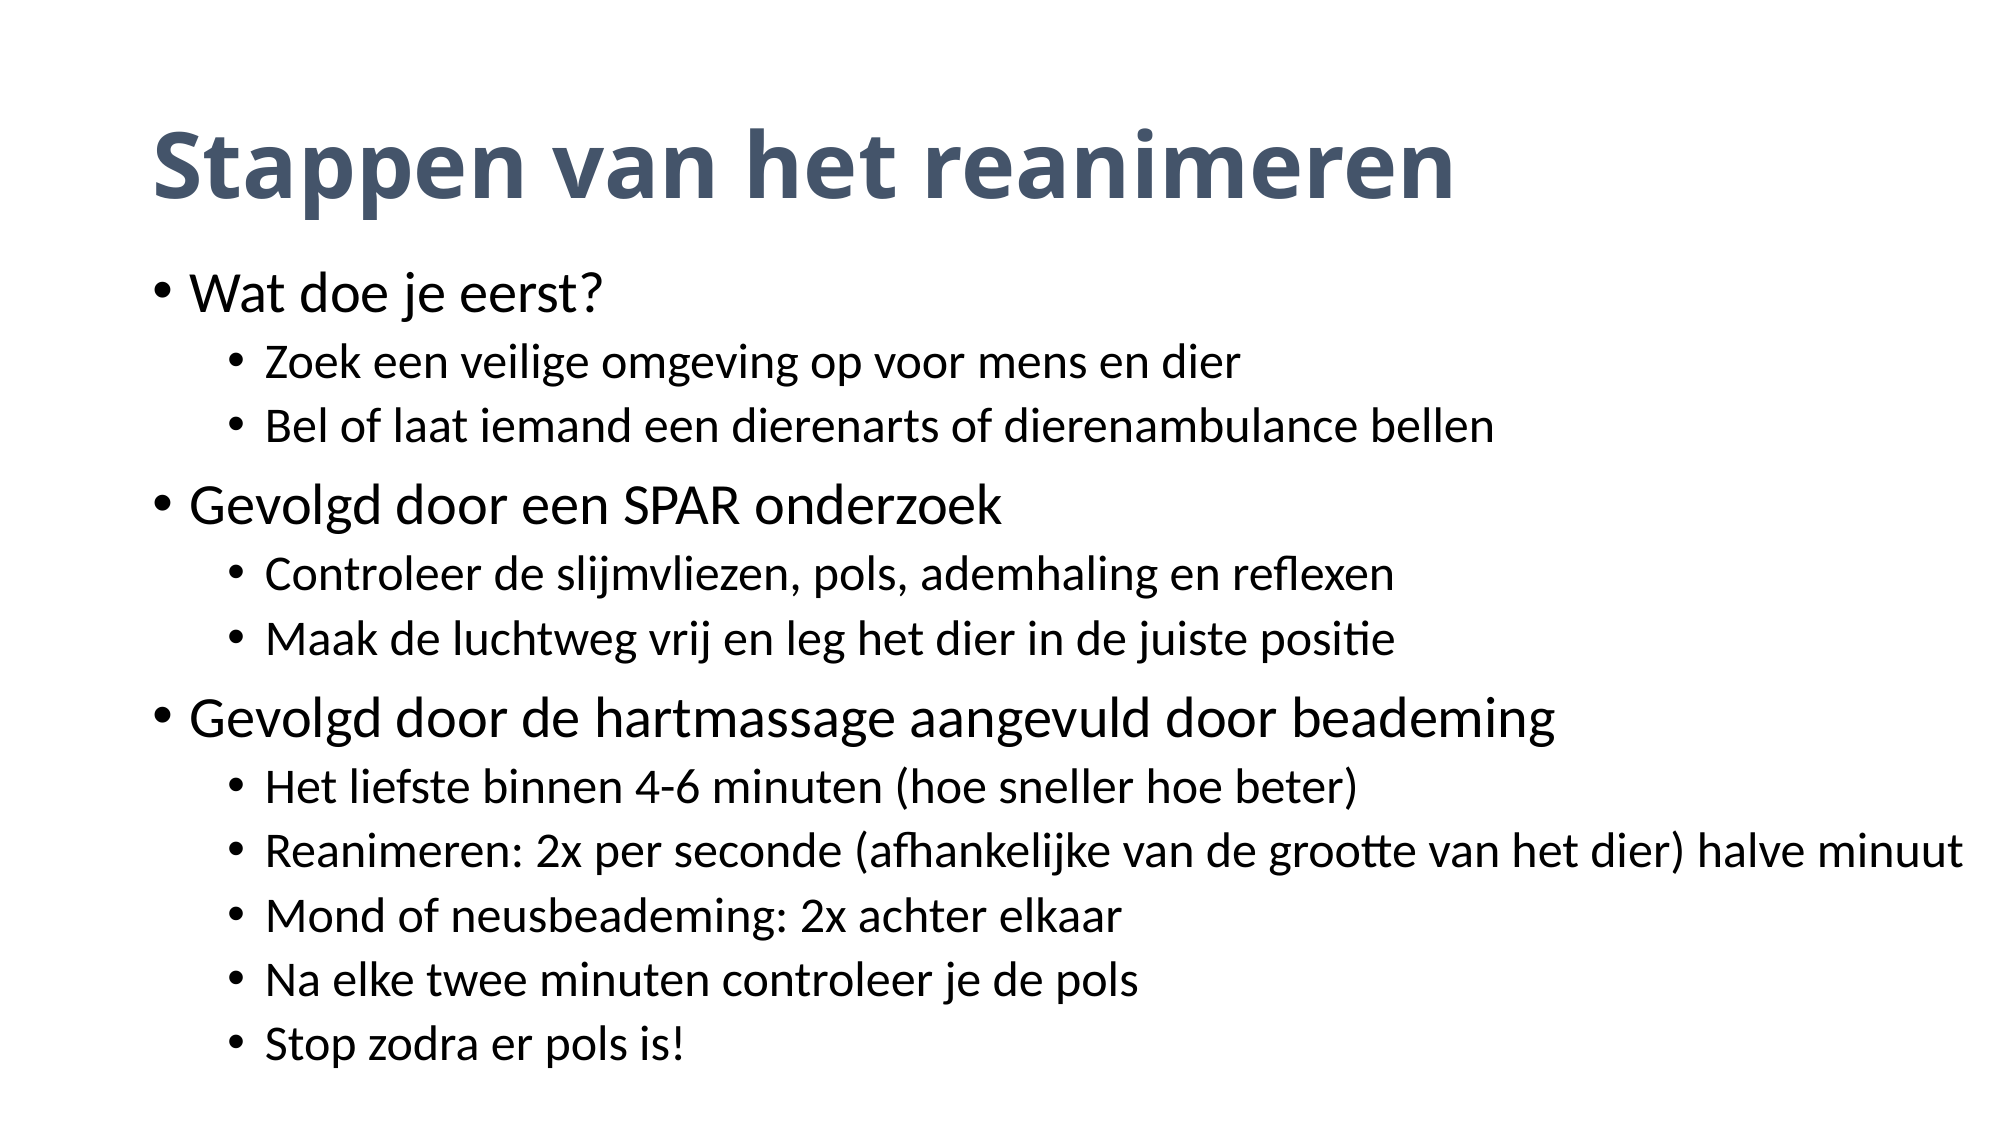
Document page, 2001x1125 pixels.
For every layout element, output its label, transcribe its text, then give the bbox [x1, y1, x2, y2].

title Stappen van het reanimeren [137, 59, 1863, 254]
list Wat doe je eerst? Zoek een veilige omgeving op voor mens en dier Bel of laat iemand een dierenarts of dierenambulance bellen Gevolgd door een SPAR onderzoek Controleer de slijmvliezen, pols, ademhaling en reflexen Maak de luchtweg vrij en leg het dier in de juiste positie Gevolgd door de hartmassage aangevuld door beademing Het liefste binnen 4-6 minuten (hoe sneller hoe beter) Reanimeren: 2x per seconde (afhankelijke van de grootte van het dier) halve minuut Mond of neusbeademing: 2x achter elkaar Na elke twee minuten controleer je de pols Stop zodra er pols is! [137, 254, 2000, 1098]
